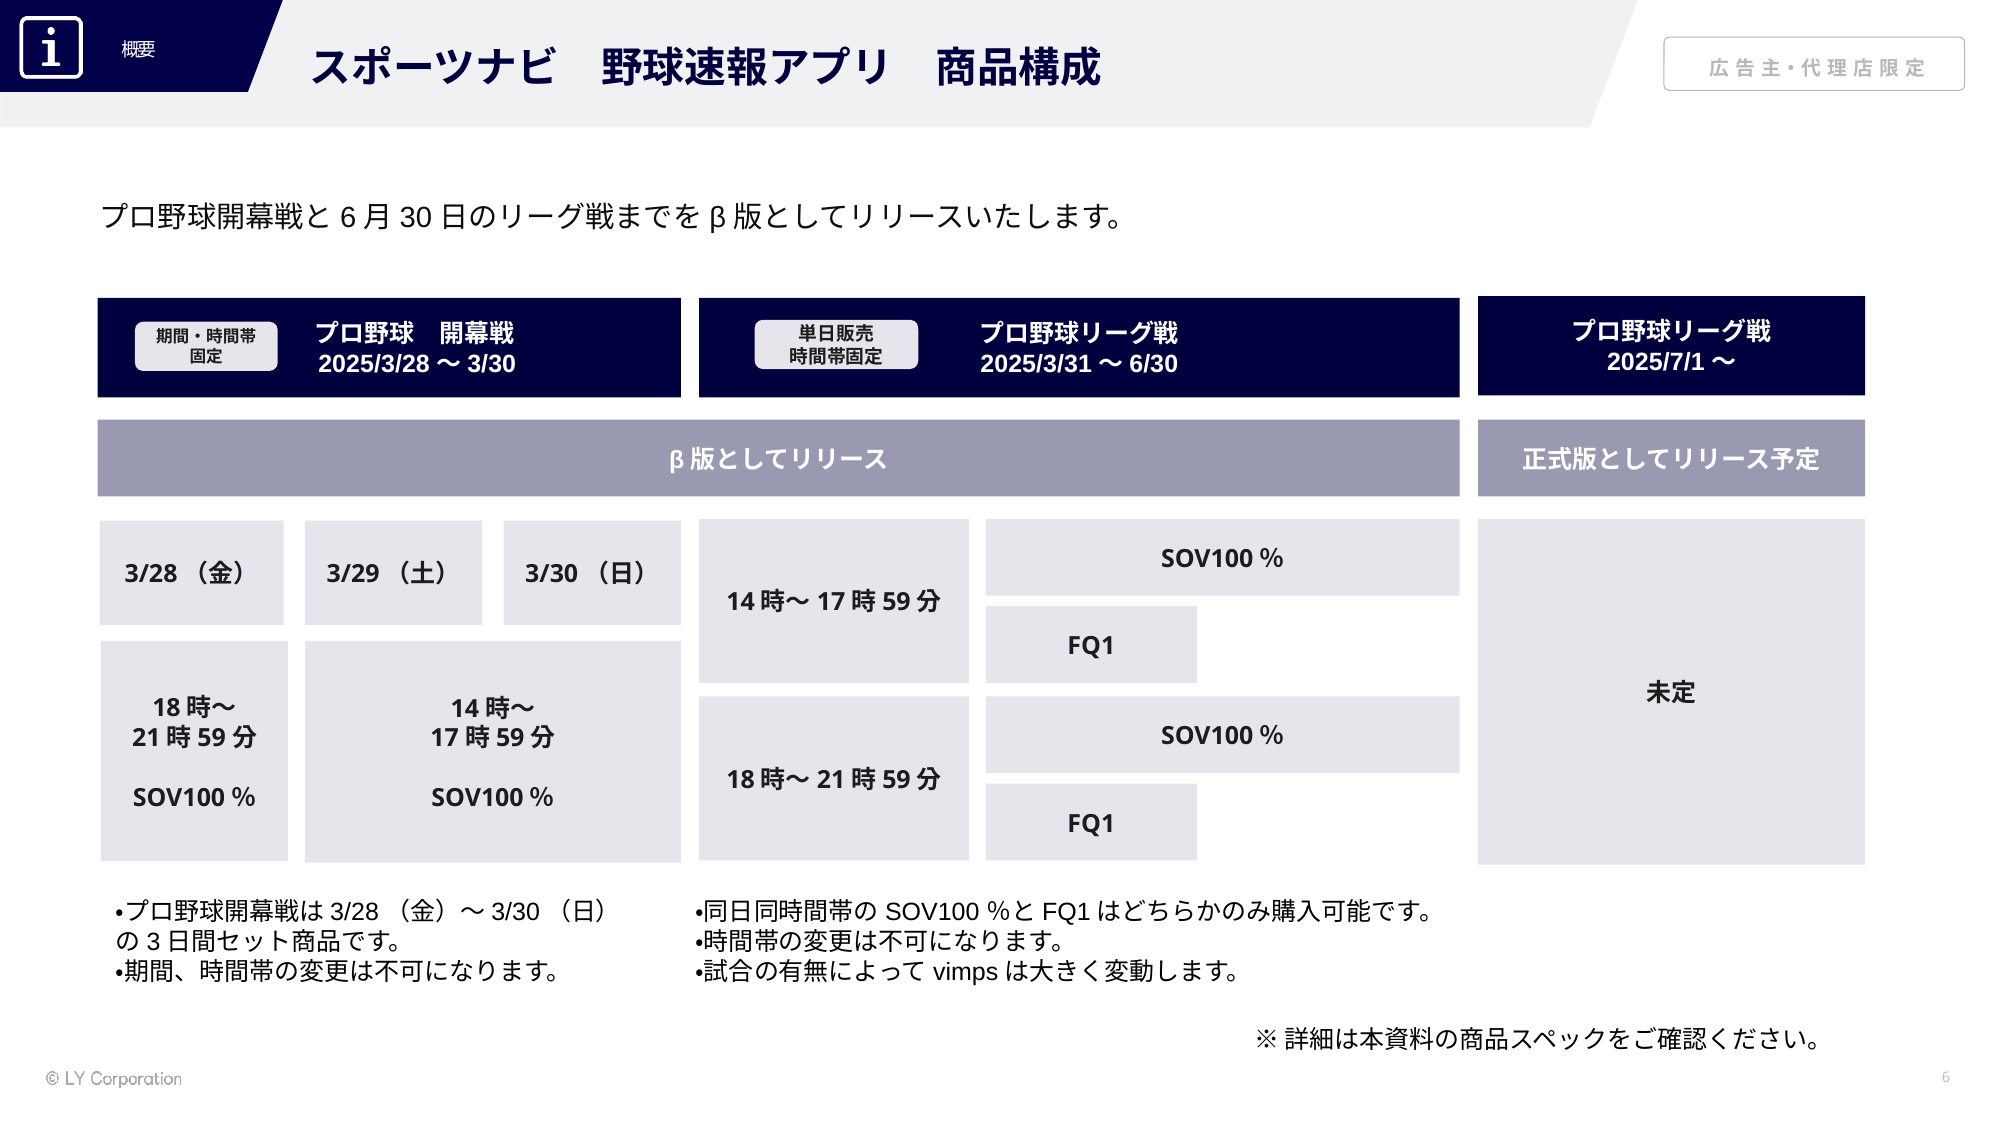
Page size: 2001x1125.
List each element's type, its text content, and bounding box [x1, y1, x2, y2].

text_box FQ1 [985, 783, 1198, 861]
text_box 単日販売 時間帯固定 [753, 318, 920, 371]
text_box 3/30（日） [503, 520, 682, 626]
text_box β版としてリリース [97, 419, 1461, 497]
picture [9, 5, 92, 87]
text_box ・プロ野球開幕戦は3/28（金）～3/30（日）の3日間セット商品です。 ・期間、時間帯の変更は不可になります。 [100, 887, 660, 993]
text_box プロ野球 開幕戦 2025/3/28～3/30 [97, 297, 682, 398]
text_box ・同日同時間帯のSOV100％とFQ1はどちらかのみ購入可能です。 ・時間帯の変更は不可になります。 ・試合の有無によってvimpsは大きく変動します。 [680, 887, 1502, 993]
text_box プロ野球開幕戦と6月30日のリーグ戦までをβ版としてリリースいたします。 [84, 195, 1911, 263]
picture [46, 1071, 181, 1088]
text_box SOV100％ [985, 518, 1461, 597]
list スポーツナビ 野球速報アプリ 商品構成 [309, 41, 1645, 97]
text_box ※詳細は本資料の商品スペックをご確認ください。 [1239, 1015, 1890, 1061]
text_box 期間・時間帯固定 [133, 320, 279, 373]
text_box 正式版としてリリース予定 [1477, 419, 1866, 497]
text_box 3/28（金） [98, 520, 285, 626]
text_box 3/29（土） [304, 520, 483, 626]
text_box 未定 [1477, 518, 1866, 866]
text_box 14時～ 17時59分 SOV100％ [304, 640, 682, 864]
text_box プロ野球リーグ戦 2025/7/1～ [1477, 295, 1866, 396]
text_box 18時～ 21時59分 SOV100％ [100, 640, 289, 862]
text_box FQ1 [985, 605, 1198, 684]
text_box 18時～21時59分 [698, 695, 970, 861]
text_box SOV100％ [985, 695, 1461, 774]
text_box 概要 [97, 13, 180, 81]
text_box プロ野球リーグ戦 2025/3/31～6/30 [698, 297, 1461, 398]
text_box 14時～17時59分 [698, 518, 970, 684]
